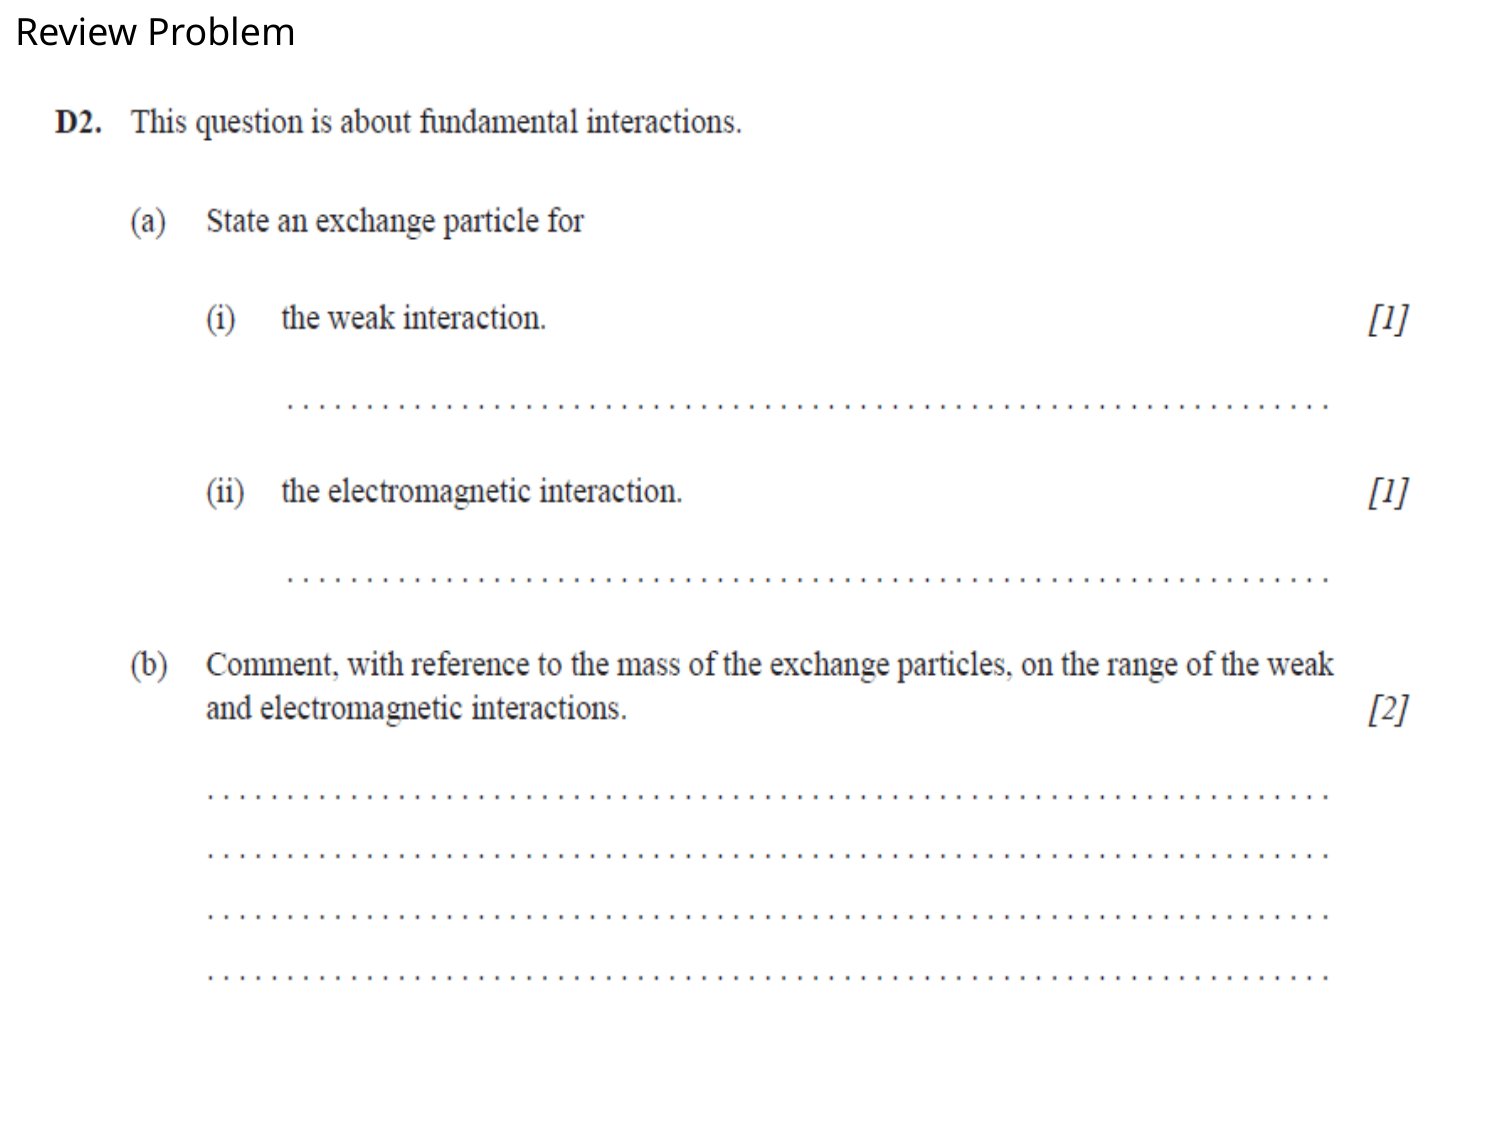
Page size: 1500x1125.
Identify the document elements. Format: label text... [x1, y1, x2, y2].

text_box Review Problem [0, 0, 1500, 141]
picture [37, 99, 1451, 1013]
